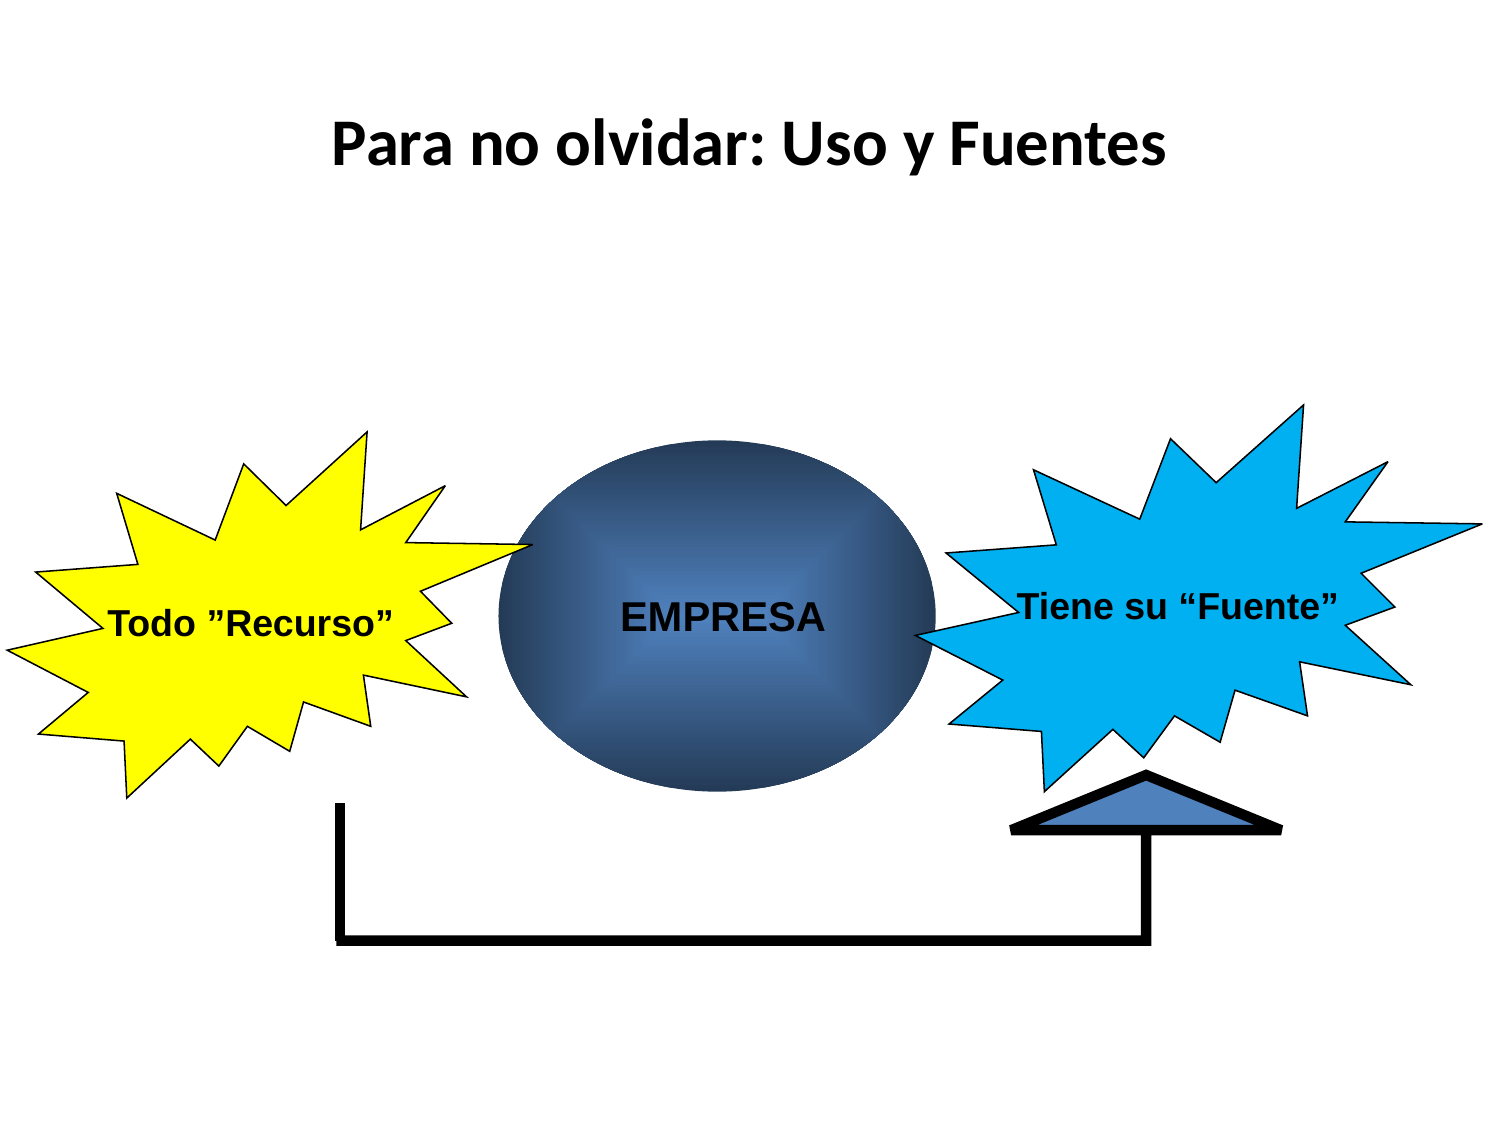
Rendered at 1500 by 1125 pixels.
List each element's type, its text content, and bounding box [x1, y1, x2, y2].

title Para no olvidar: Uso y Fuentes [75, 45, 1425, 233]
text_box [345, 774, 1282, 941]
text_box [498, 440, 936, 792]
text_box Tiene su “Fuente” [940, 404, 1483, 792]
text_box Todo ”Recurso” [7, 431, 493, 799]
